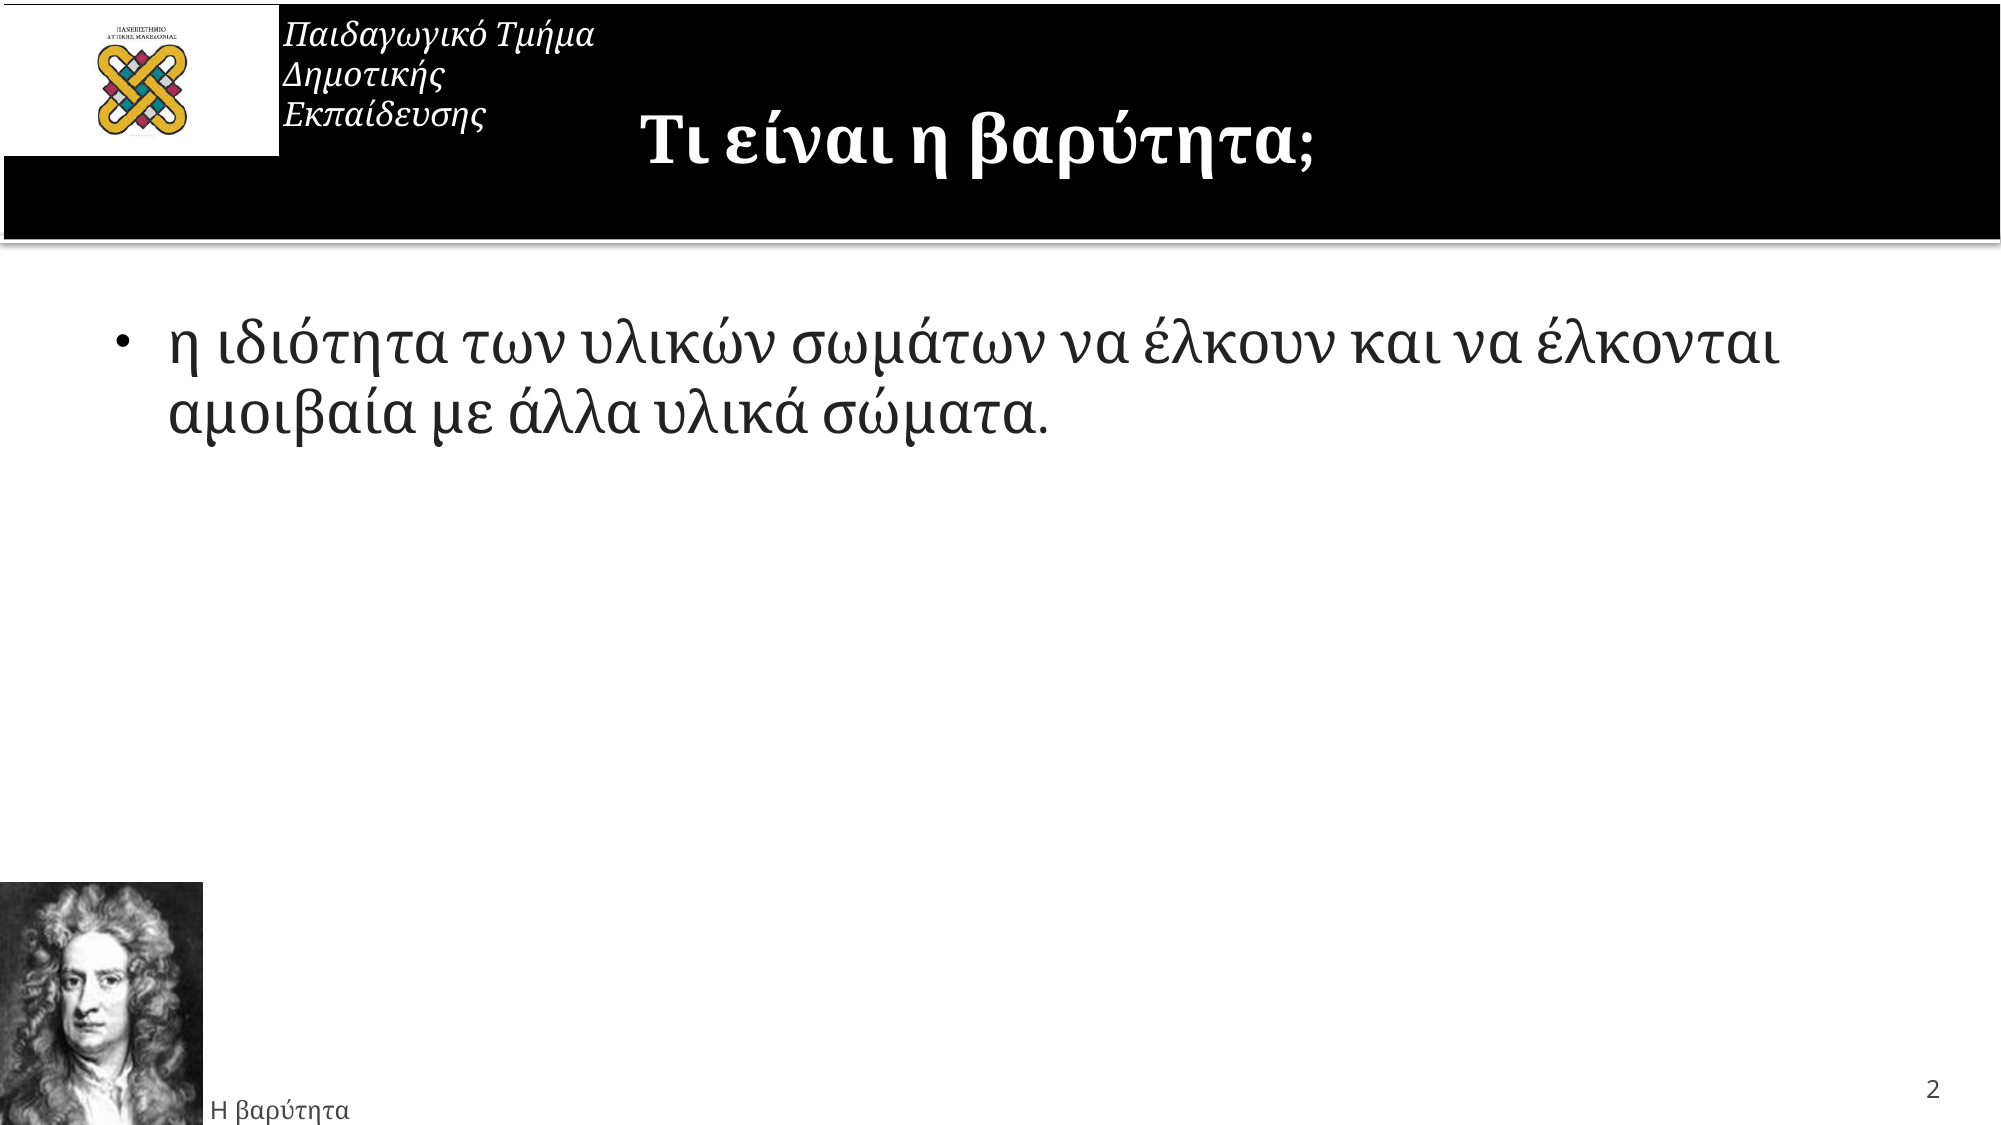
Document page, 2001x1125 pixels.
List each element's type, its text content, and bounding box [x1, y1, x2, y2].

slide_number 2 [1794, 1062, 1955, 1108]
title Τι είναι η βαρύτητα; [74, 34, 1875, 240]
picture [0, 882, 203, 1125]
picture [4, 5, 279, 156]
footer Η βαρύτητα [202, 1080, 1407, 1125]
list η ιδιότητα των υλικών σωμάτων να έλκουν και να έλκονται αμοιβαία με άλλα υλικά σώματα. [80, 290, 1877, 1050]
